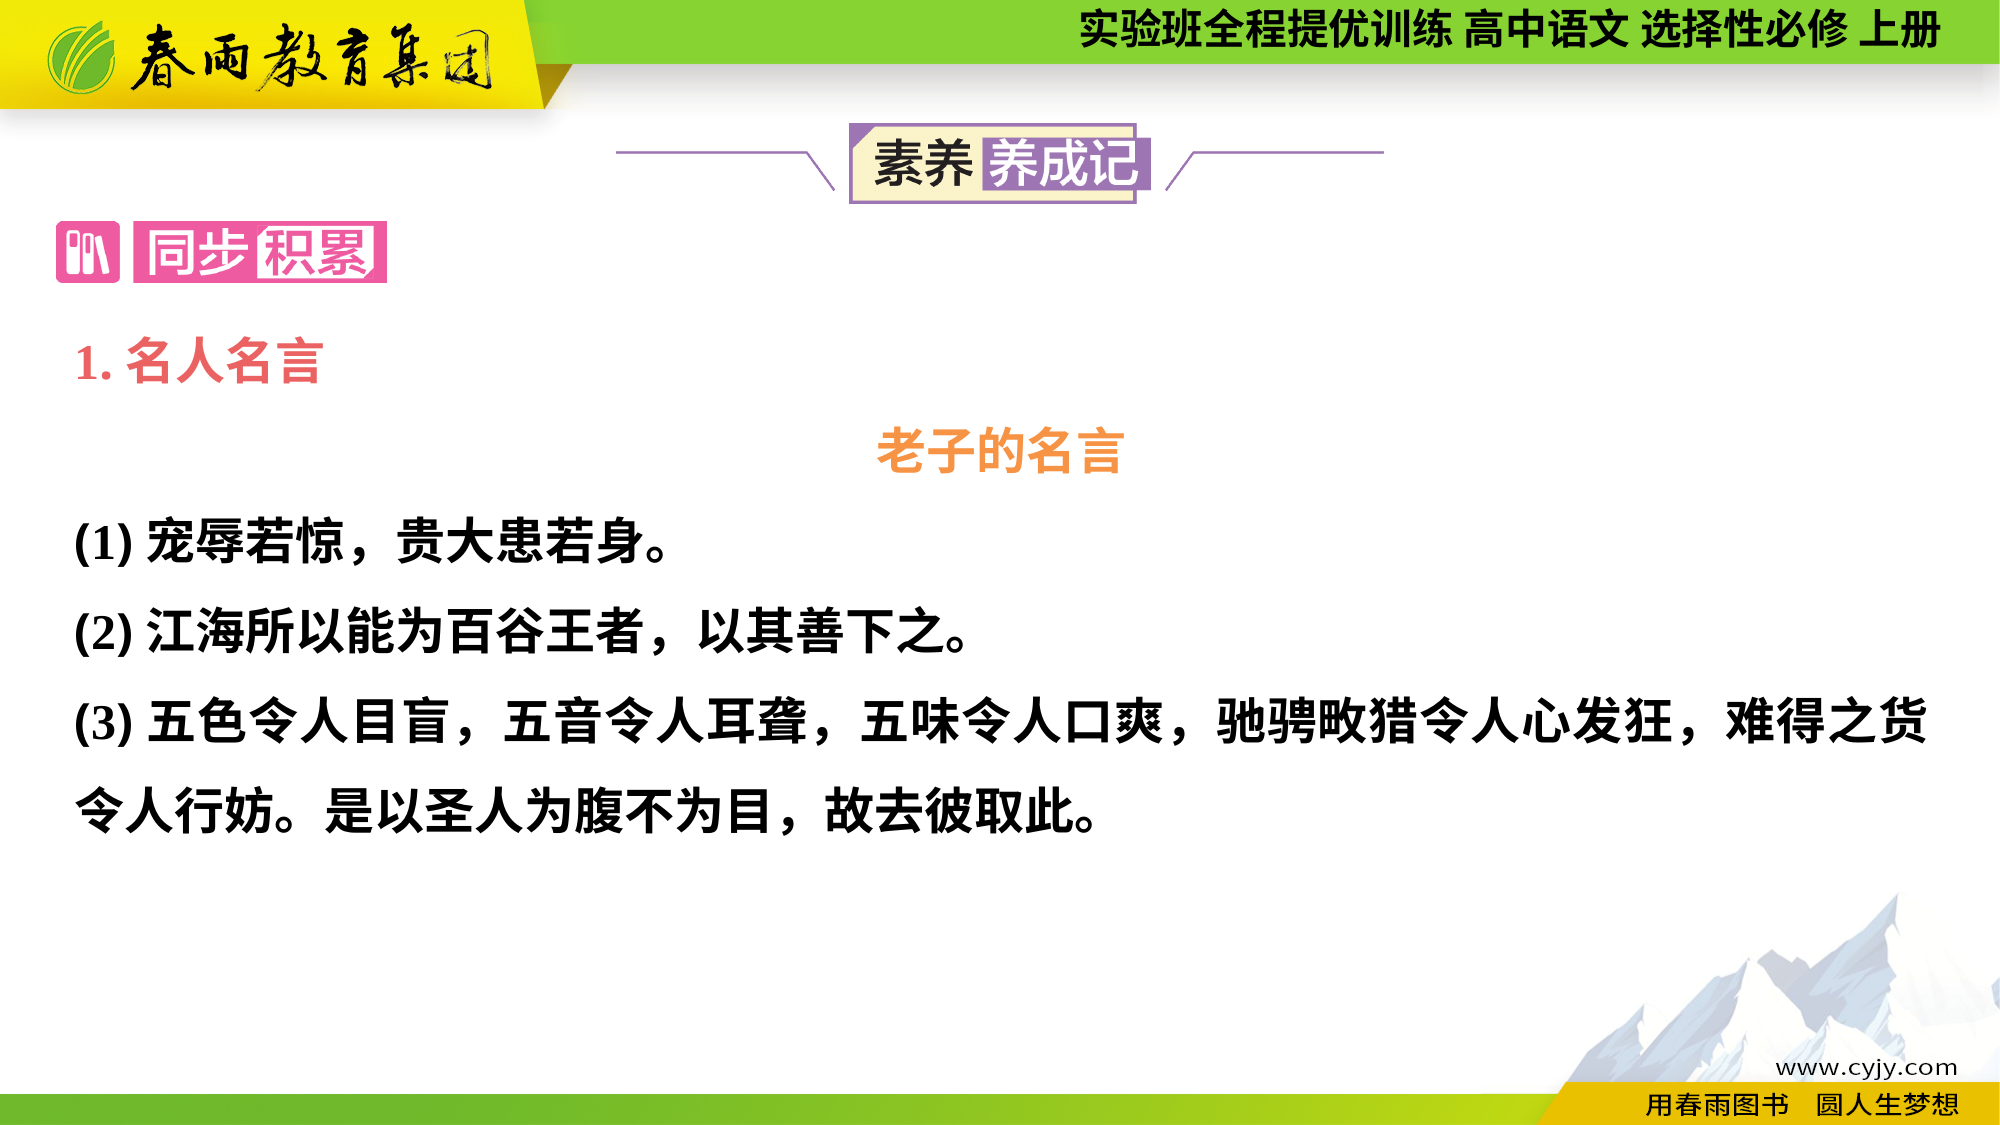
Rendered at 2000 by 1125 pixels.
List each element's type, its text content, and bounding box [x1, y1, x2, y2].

list 1.名人名言 老子的名言 (1)宠辱若惊，贵大患若身。 (2)江海所以能为百谷王者，以其善下之。 (3)五色令人目盲，五音令人耳聋，五味令人口爽，驰骋畋猎令人心发狂，难得之货令人行妨。是以圣人为腹不为目，故去彼取此。 [59, 292, 1944, 842]
picture [0, 0, 2000, 1125]
